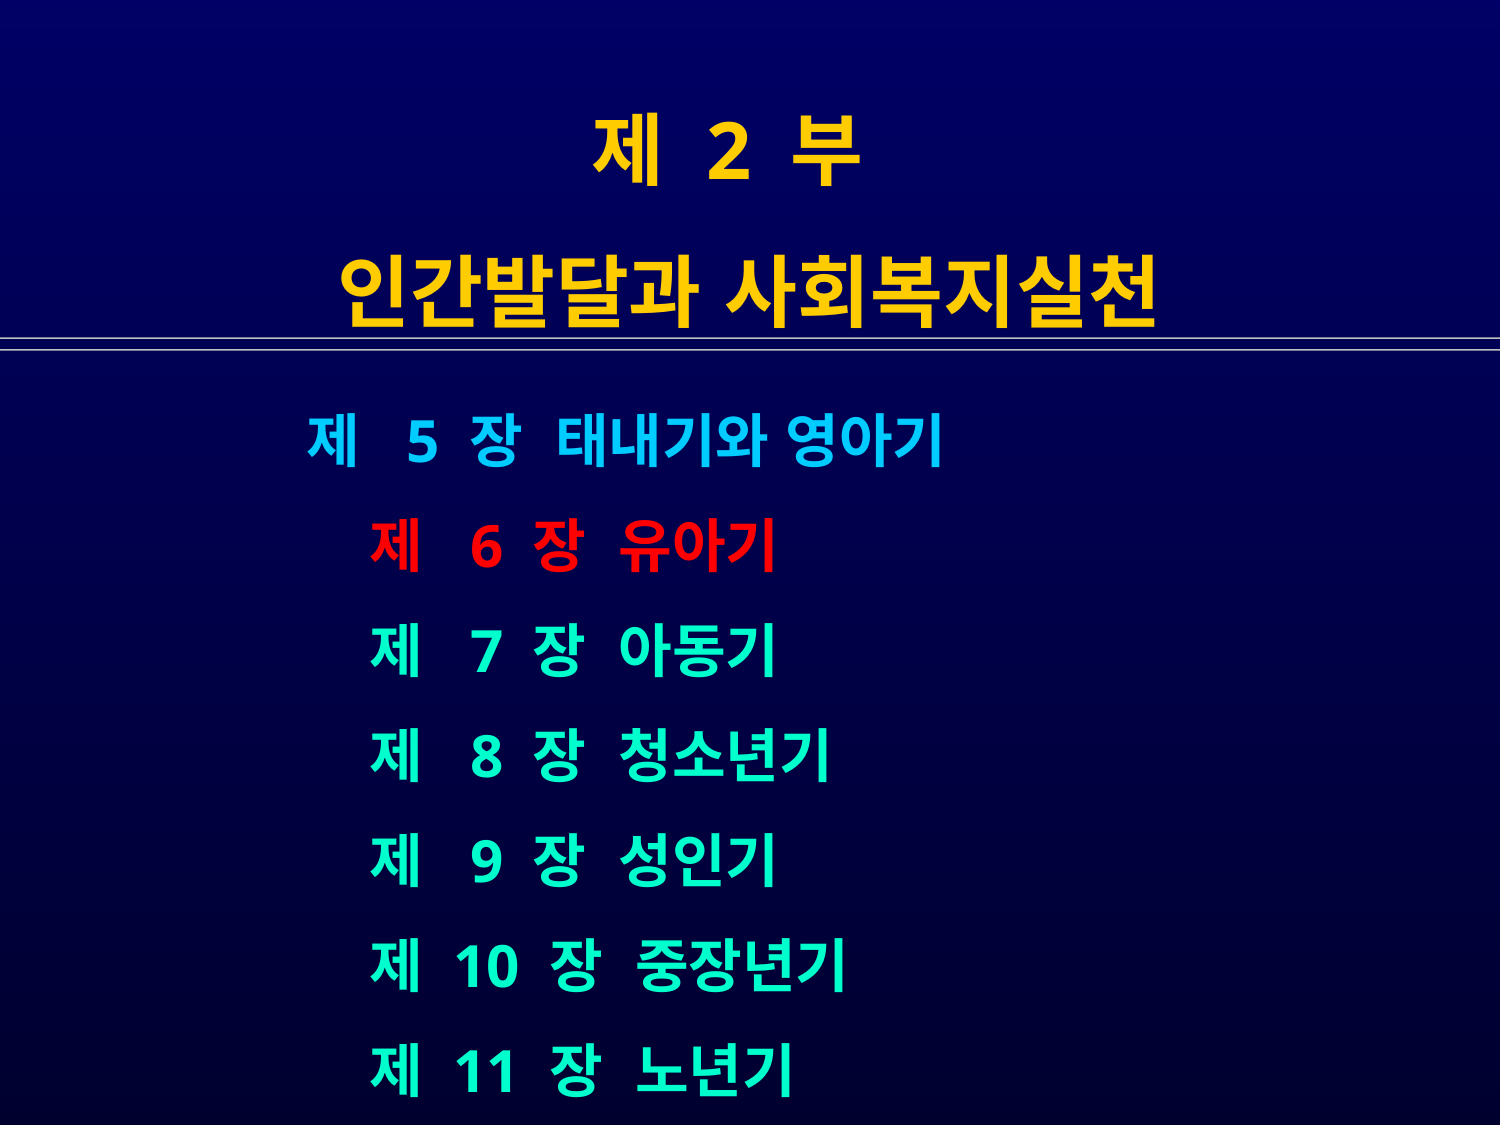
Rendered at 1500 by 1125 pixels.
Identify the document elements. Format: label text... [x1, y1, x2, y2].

title 제 2 부 인간발달과 사회복지실천 [0, 339, 1500, 348]
text_box 제 5 장 태내기와 영아기 제 6 장 유아기 제 7 장 아동기 제 8 장 청소년기 제 9 장 성인기 제 10 장 중장년기 제 11 장 노년기 [0, 361, 1500, 1112]
title 제 2 부 인간발달과 사회복지실천 [0, 42, 1500, 338]
